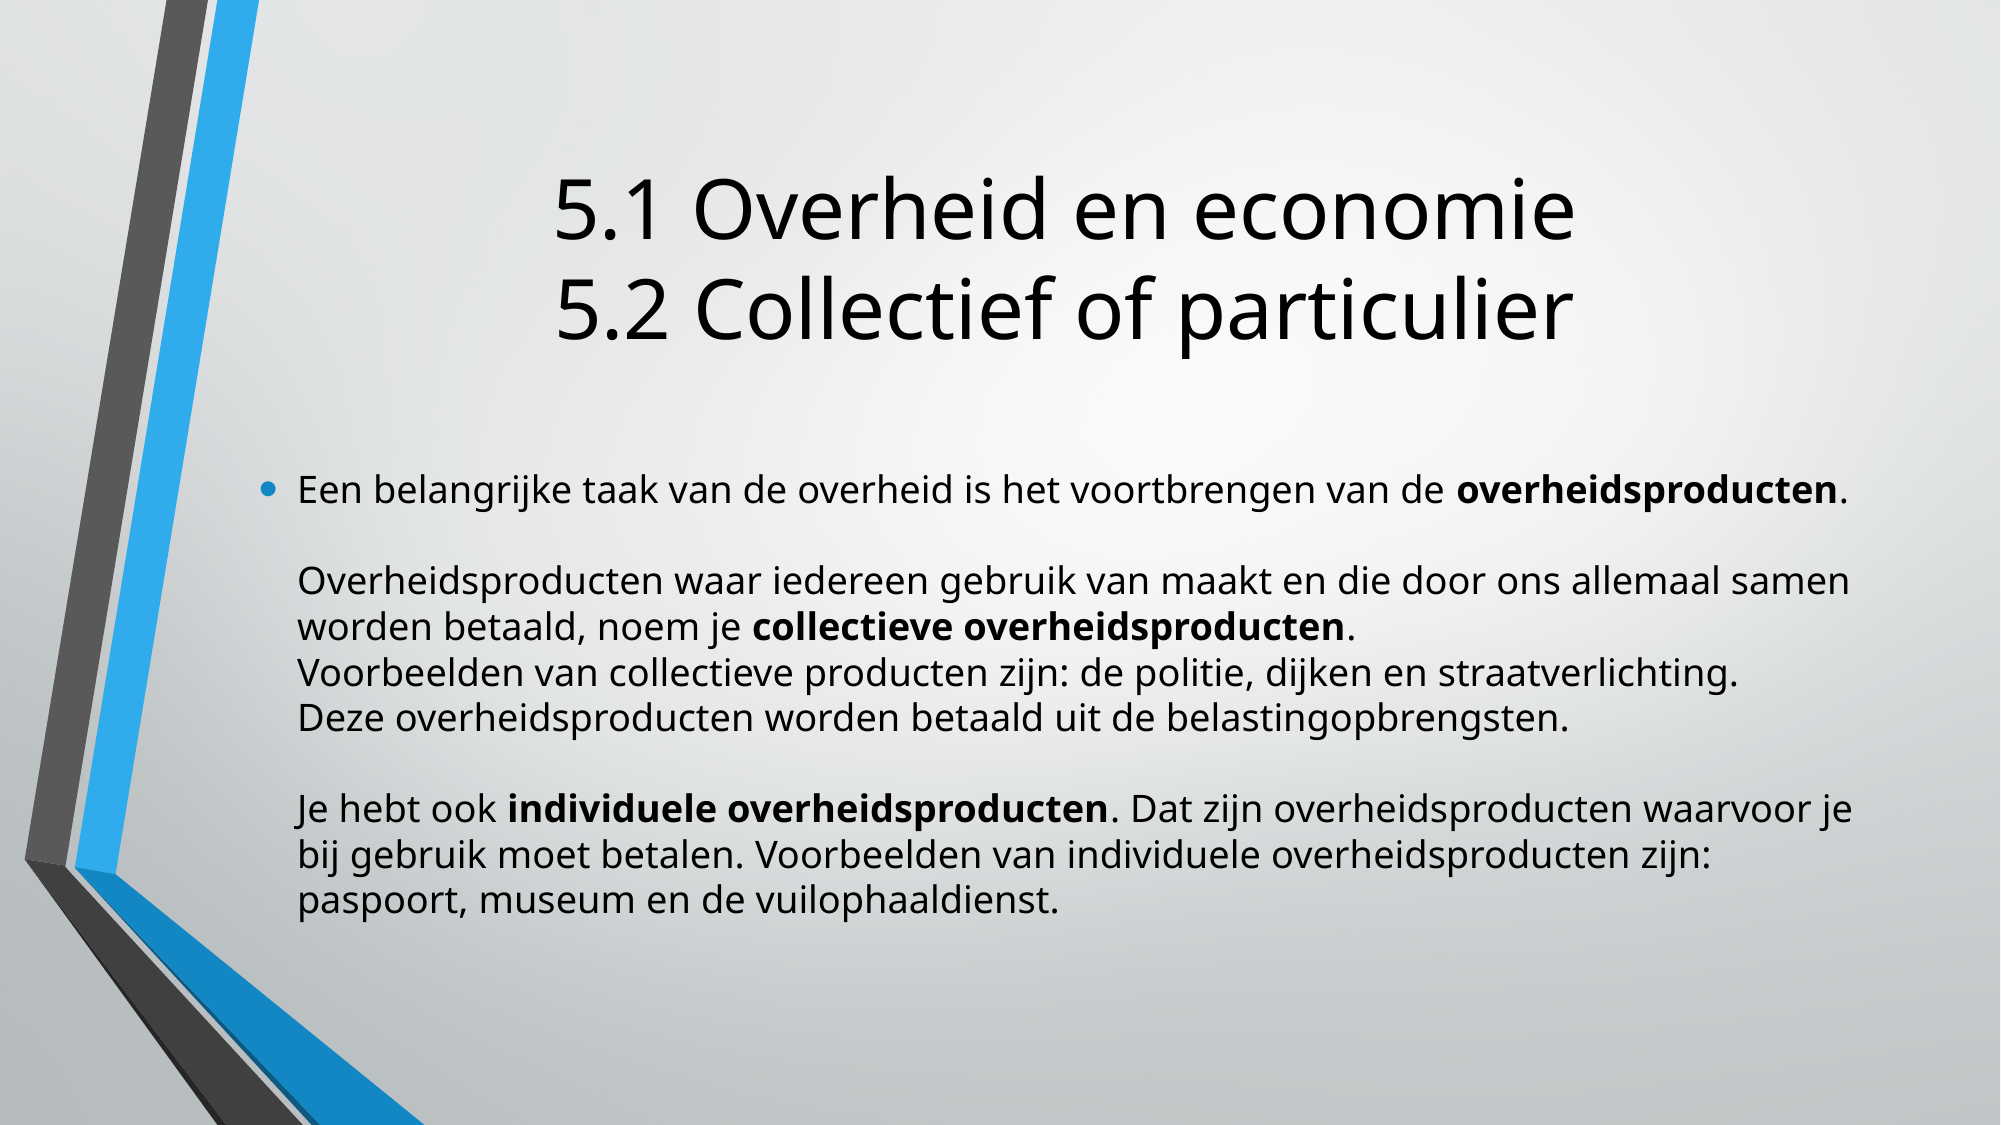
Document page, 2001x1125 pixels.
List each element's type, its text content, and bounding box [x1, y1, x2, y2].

list Een belangrijke taak van de overheid is het voortbrengen van de overheidsproducten. Overheidsproducten waar iedereen gebruik van maakt en die door ons allemaal samen worden betaald, noem je collectieve overheidsproducten. Voorbeelden van collectieve producten zijn: de politie, dijken en straatverlichting. Deze overheidsproducten worden betaald uit de belastingopbrengsten. Je hebt ook individuele overheidsproducten. Dat zijn overheidsproducten waarvoor je bij gebruik moet betalen. Voorbeelden van individuele overheidsproducten zijn: paspoort, museum en de vuilophaaldienst. [243, 437, 1887, 950]
title 5.1 Overheid en economie 5.2 Collectief of particulier [243, 112, 1887, 400]
